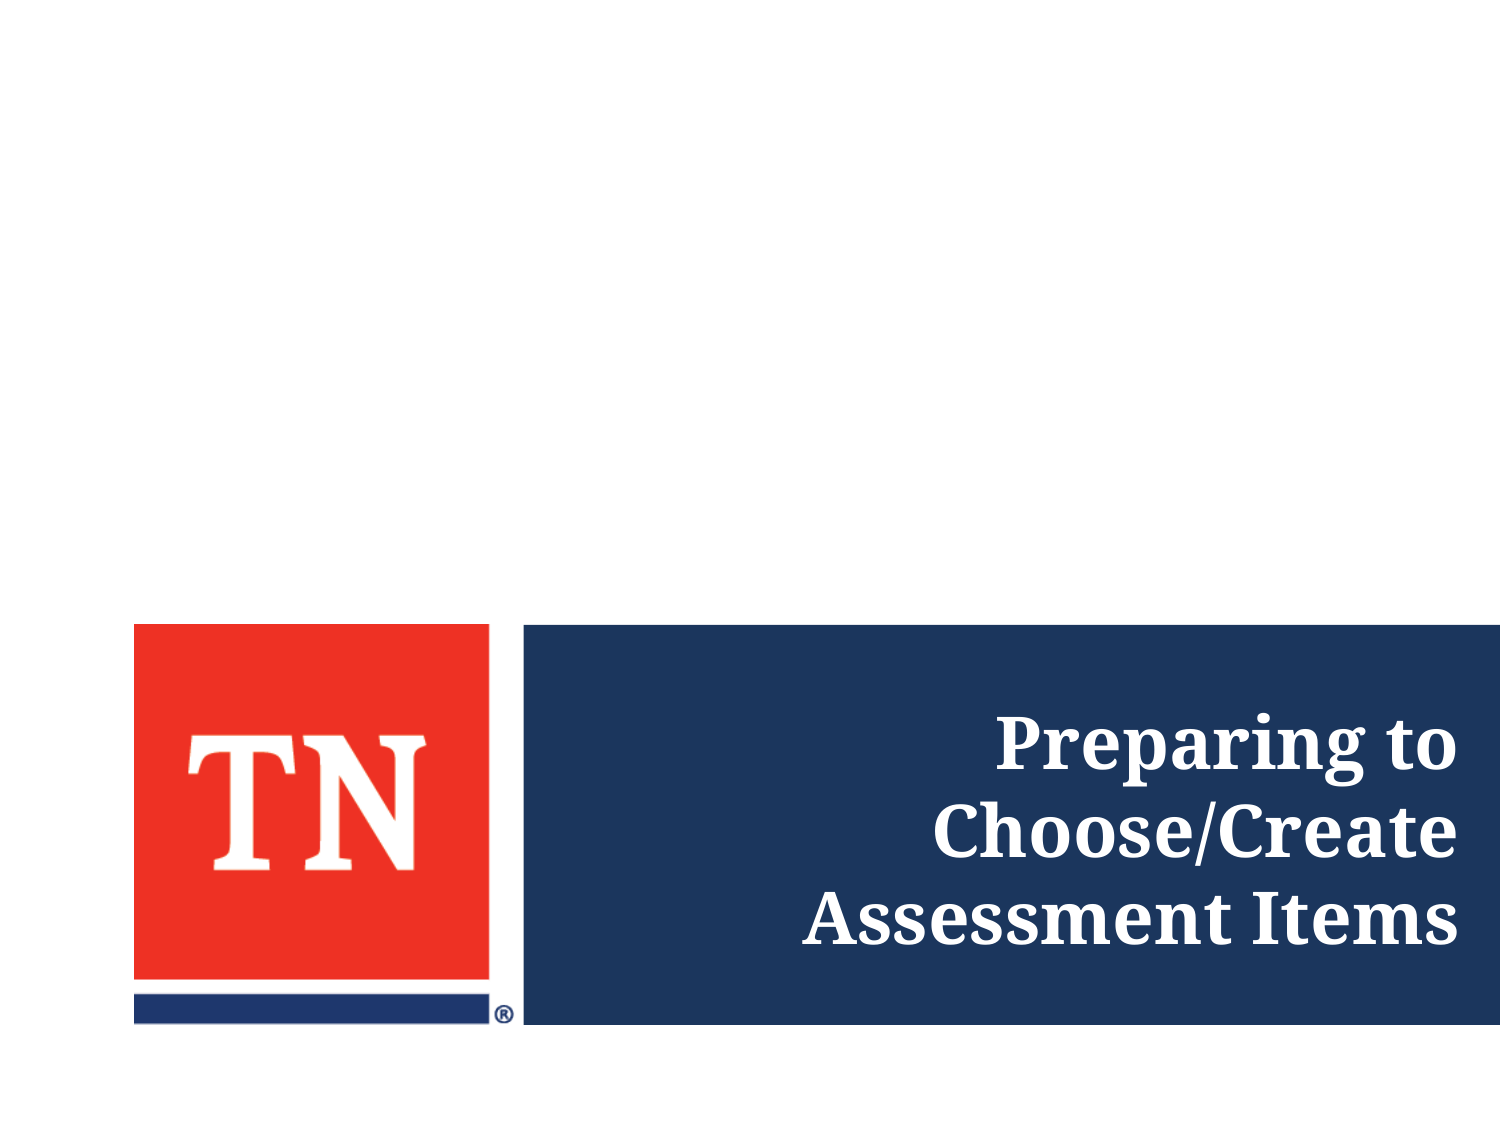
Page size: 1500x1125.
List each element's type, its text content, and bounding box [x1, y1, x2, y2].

picture [134, 624, 525, 1025]
title Preparing to Choose/Create Assessment Items [562, 662, 1475, 994]
